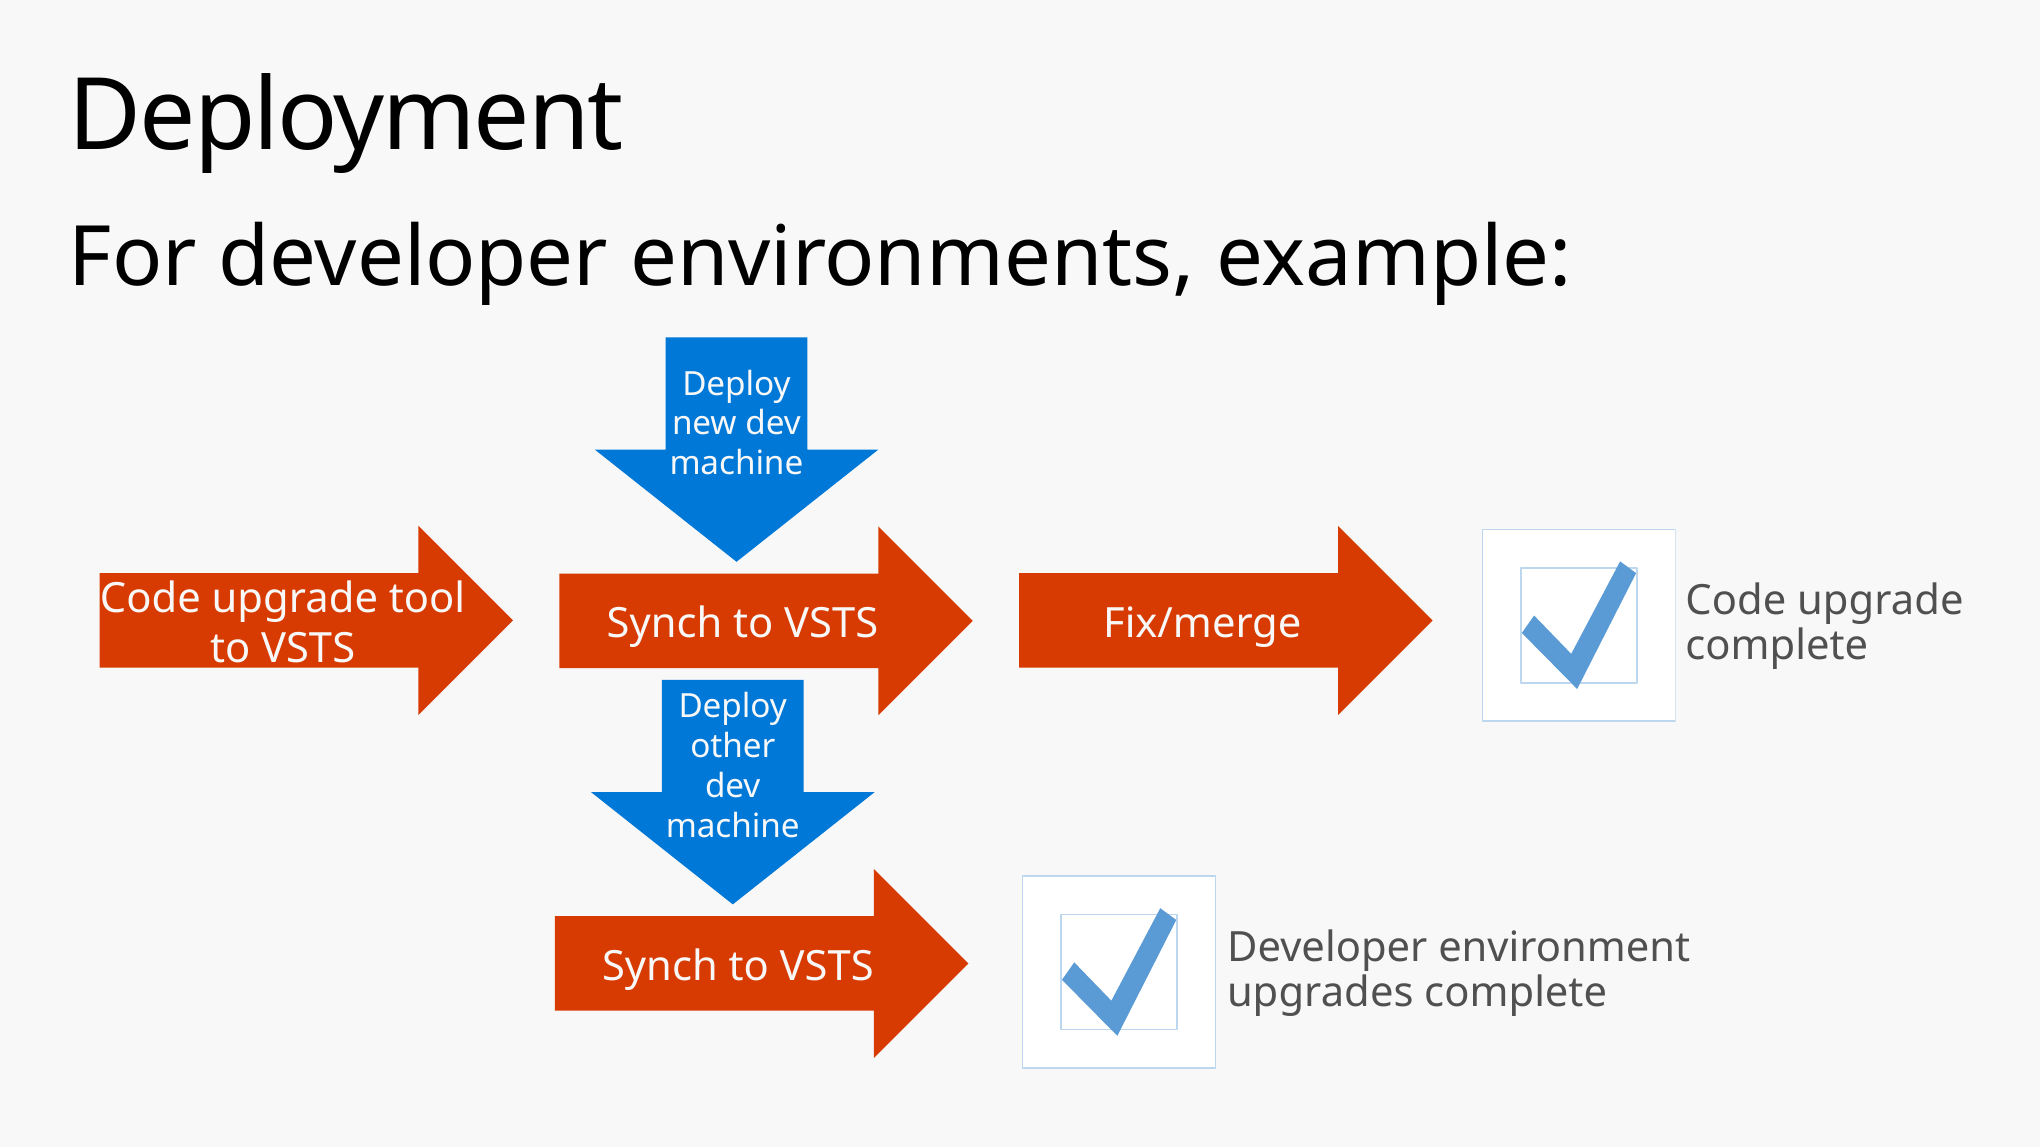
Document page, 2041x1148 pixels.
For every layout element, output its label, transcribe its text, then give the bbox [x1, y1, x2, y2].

text_box Synch to VSTS [558, 525, 974, 717]
title Deployment [45, 48, 1996, 198]
text_box Code upgrade tool to VSTS [98, 525, 514, 716]
text_box Deploy new dev machine [593, 336, 880, 563]
picture [1018, 872, 1217, 1070]
text_box Developer environment upgrades complete [1217, 901, 1728, 1040]
text_box Fix/merge [1018, 525, 1434, 716]
text_box Code upgrade complete [1676, 554, 2035, 693]
picture [1478, 525, 1676, 723]
text_box Deploy other dev machine [590, 679, 876, 906]
list For developer environments, example: [45, 198, 1996, 321]
text_box Synch to VSTS [554, 868, 970, 1059]
